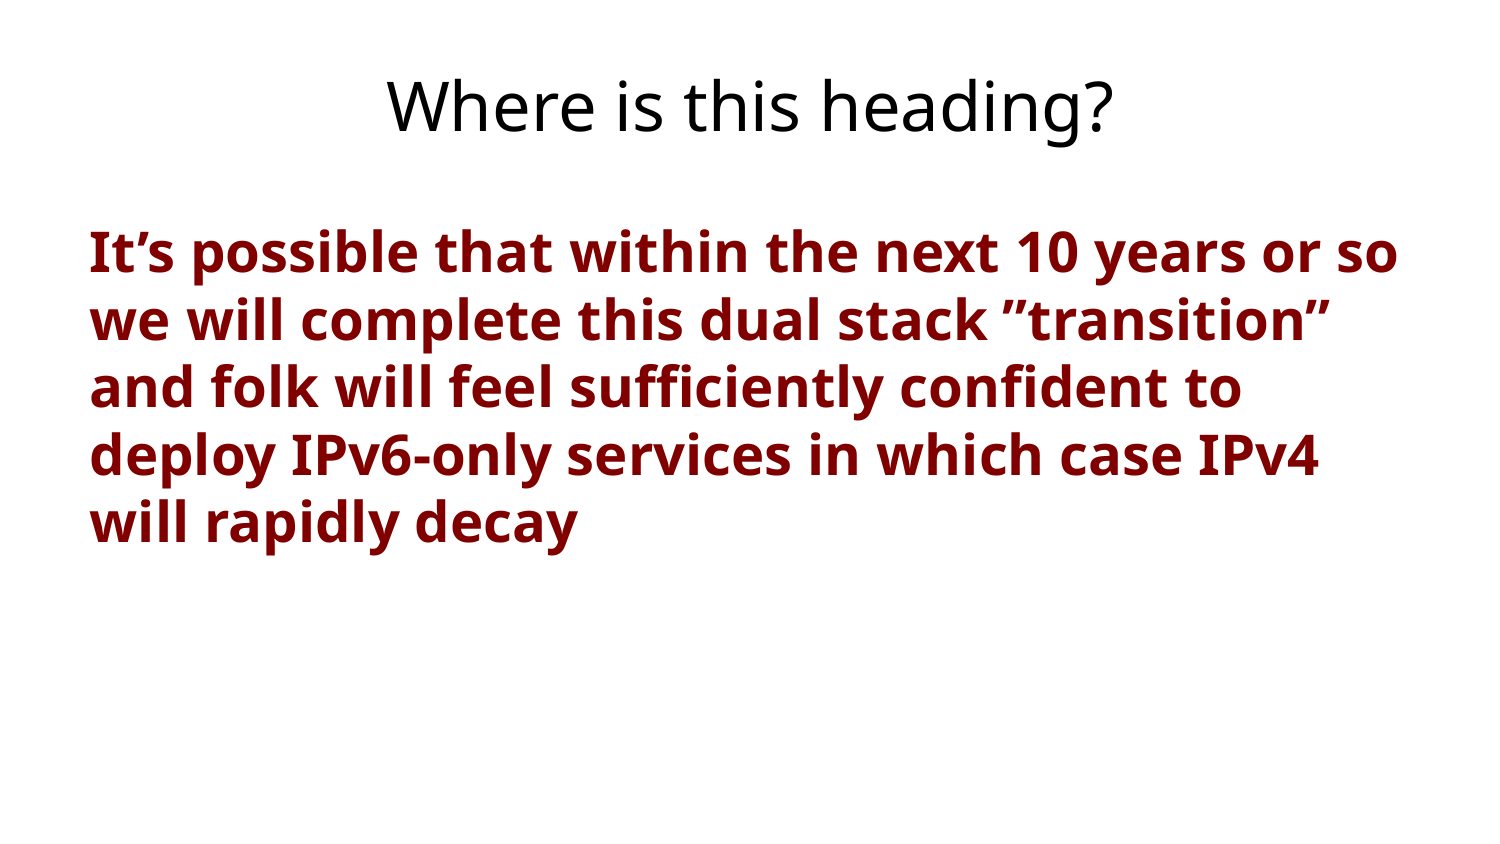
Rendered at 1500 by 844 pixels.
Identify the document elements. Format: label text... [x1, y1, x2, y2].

title Where is this heading? [75, 33, 1425, 175]
text_box It’s possible that within the next 10 years or so we will complete this dual stack ”transition” and folk will feel sufficiently confident to deploy IPv6-only services in which case IPv4 will rapidly decay [74, 209, 1425, 629]
